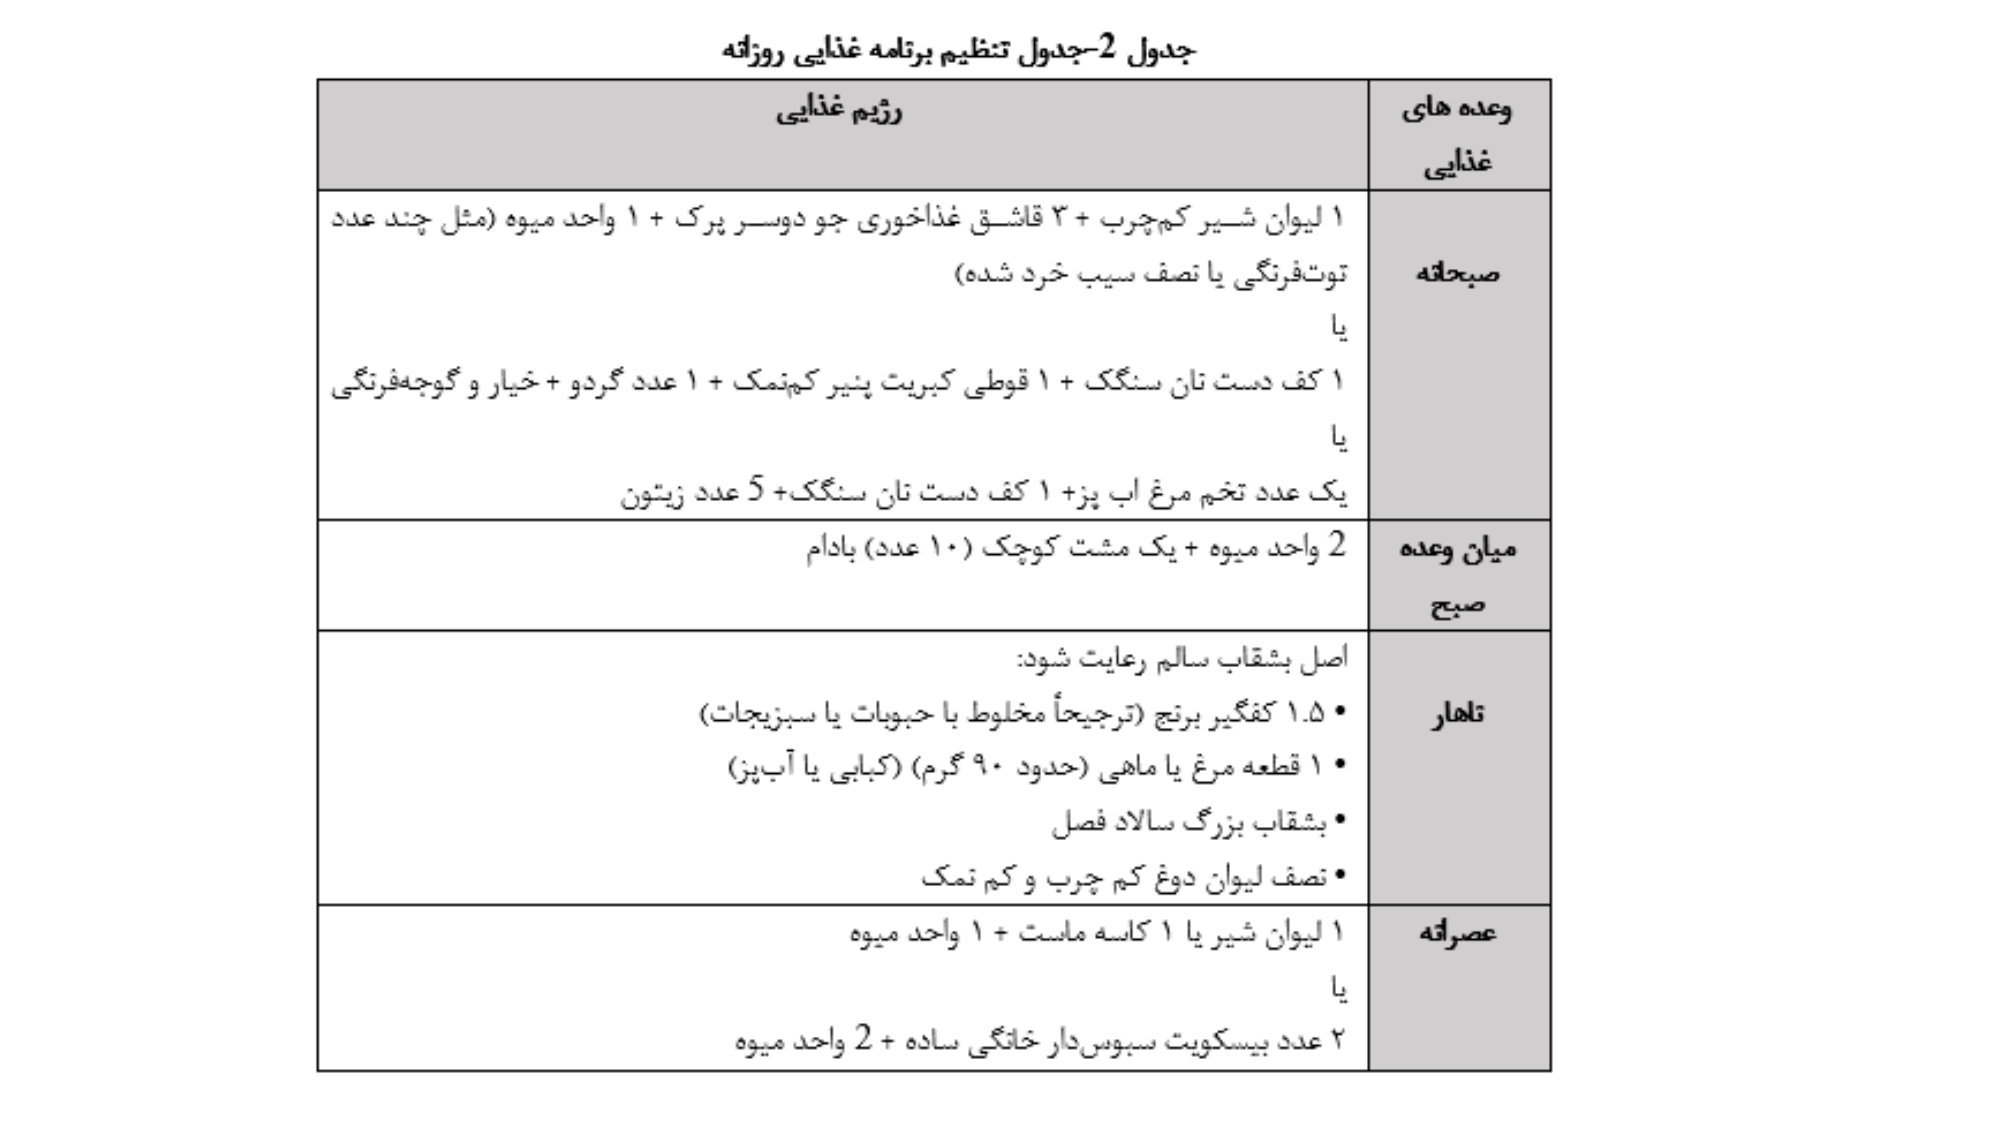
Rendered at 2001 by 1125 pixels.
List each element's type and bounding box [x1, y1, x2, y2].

picture [308, 26, 1578, 1082]
